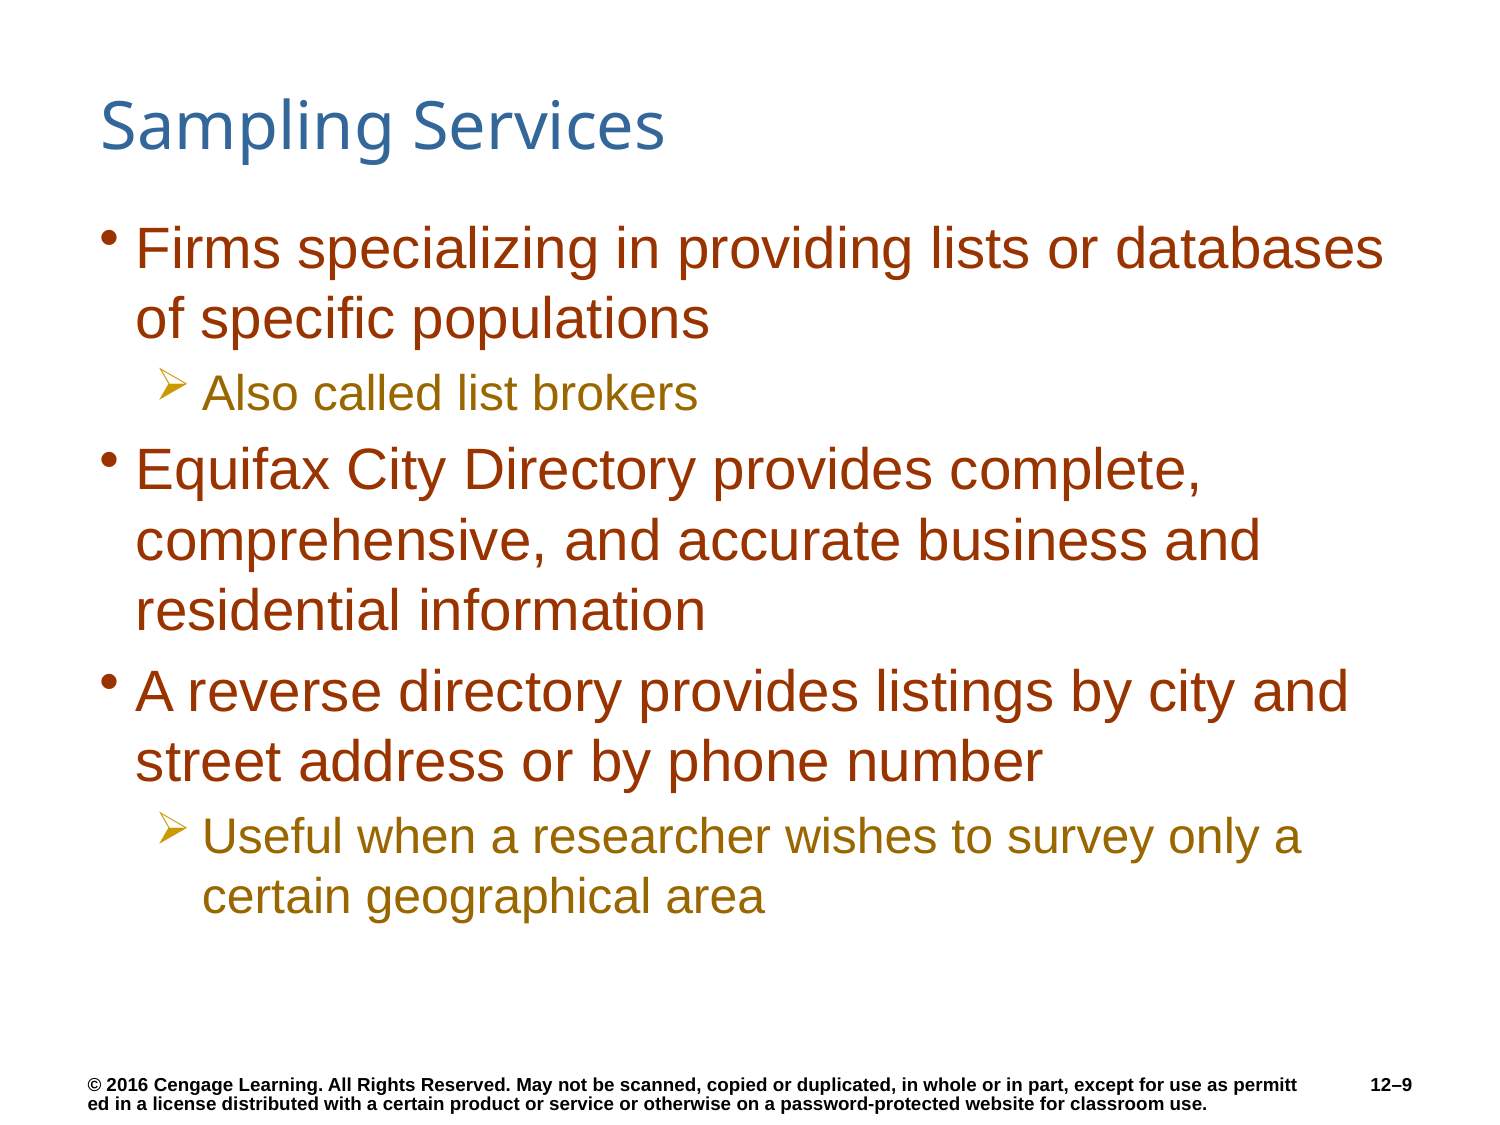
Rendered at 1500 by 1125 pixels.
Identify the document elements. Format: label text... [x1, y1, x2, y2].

slide_number 12–9 [1050, 1042, 1413, 1103]
title Sampling Services [85, 75, 1411, 171]
list Firms specializing in providing lists or databases of specific populations Also called list brokers Equifax City Directory provides complete, comprehensive, and accurate business and residential information A reverse directory provides listings by city and street address or by phone number Useful when a researcher wishes to survey only a certain geographical area [84, 202, 1414, 1013]
footer © 2016 Cengage Learning. All Rights Reserved. May not be scanned, copied or duplicated, in whole or in part, except for use as permitted in a license distributed with a certain product or service or otherwise on a password-protected website for classroom use. [87, 1057, 1050, 1103]
